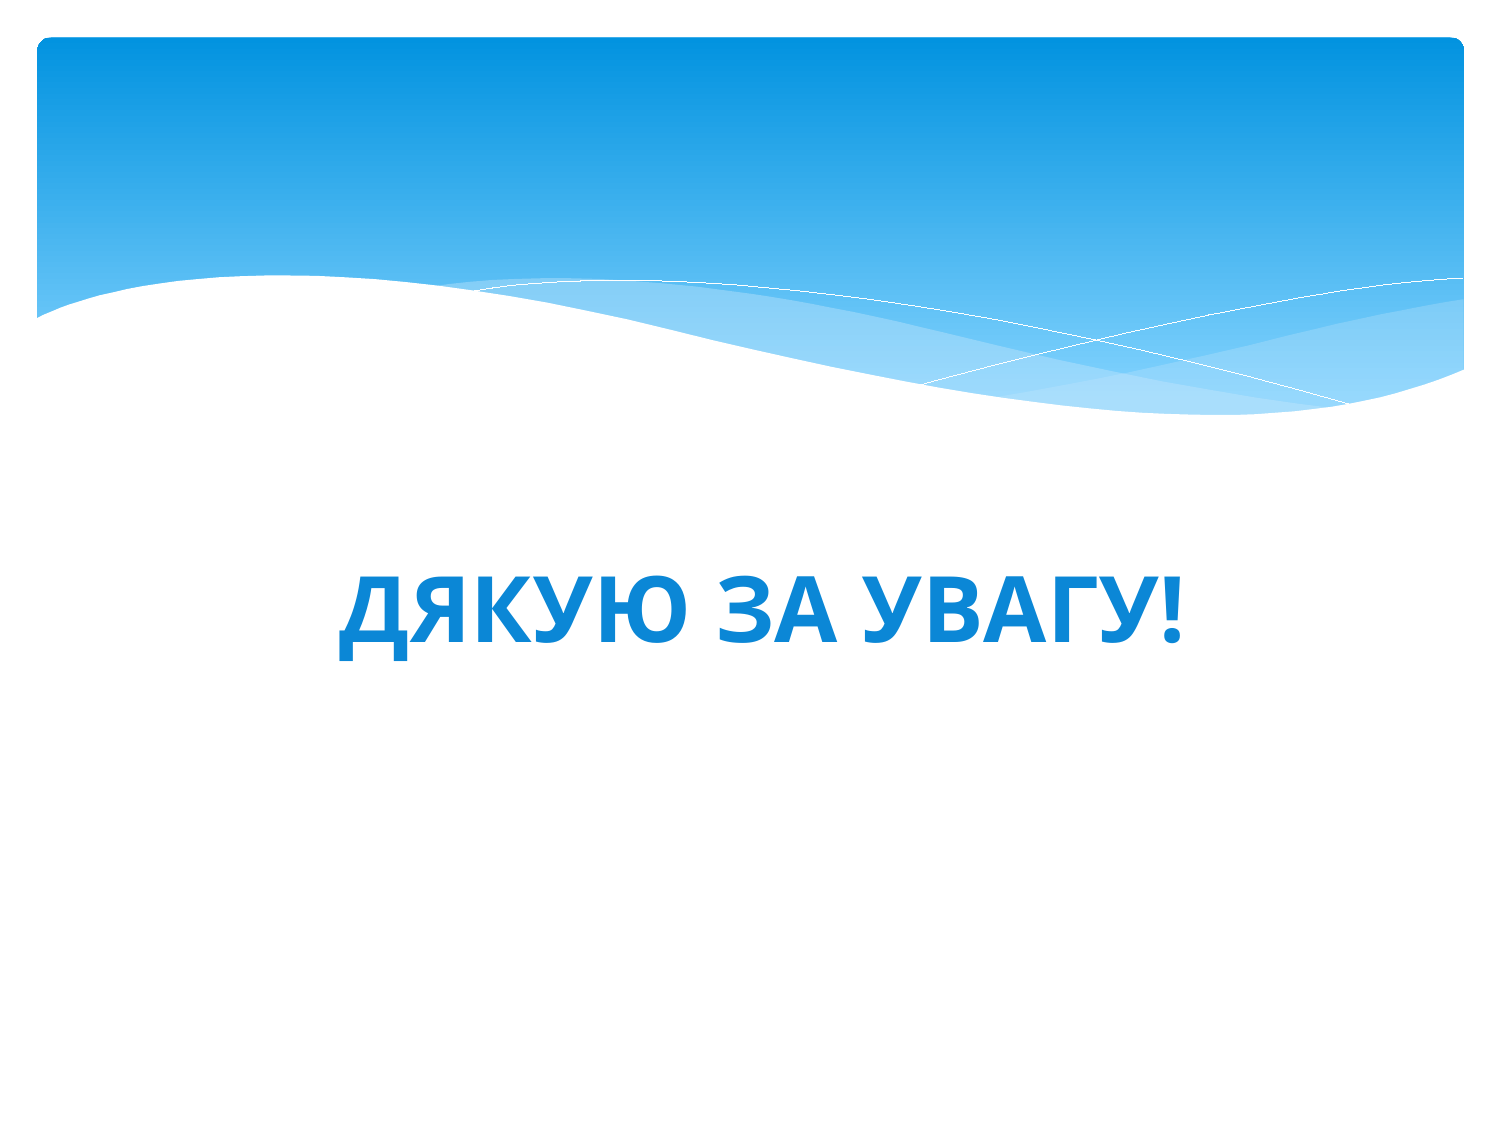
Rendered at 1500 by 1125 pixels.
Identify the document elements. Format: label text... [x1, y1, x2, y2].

title ДЯКУЮ ЗА УВАГУ! [99, 512, 1451, 701]
